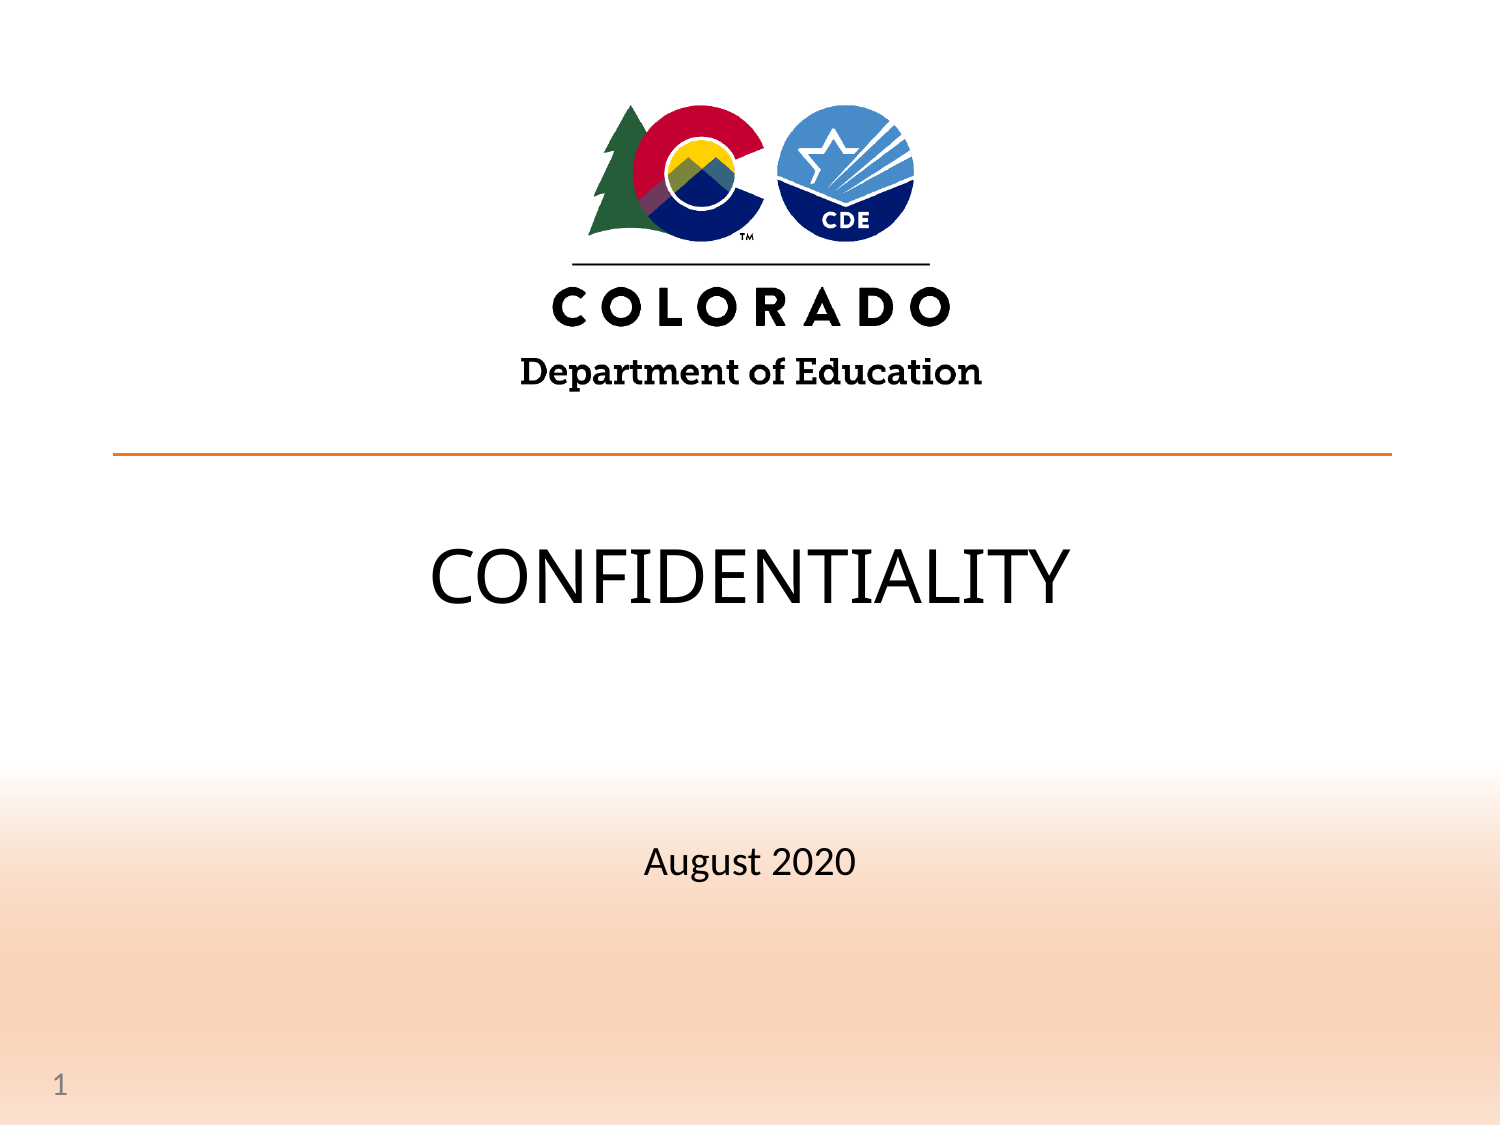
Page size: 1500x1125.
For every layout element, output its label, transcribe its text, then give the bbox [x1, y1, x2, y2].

picture [519, 103, 983, 393]
subtitle August 2020 [112, 832, 1388, 1008]
slide_number 1 [36, 1054, 375, 1115]
title CONFIDENTIALITY [112, 530, 1388, 731]
